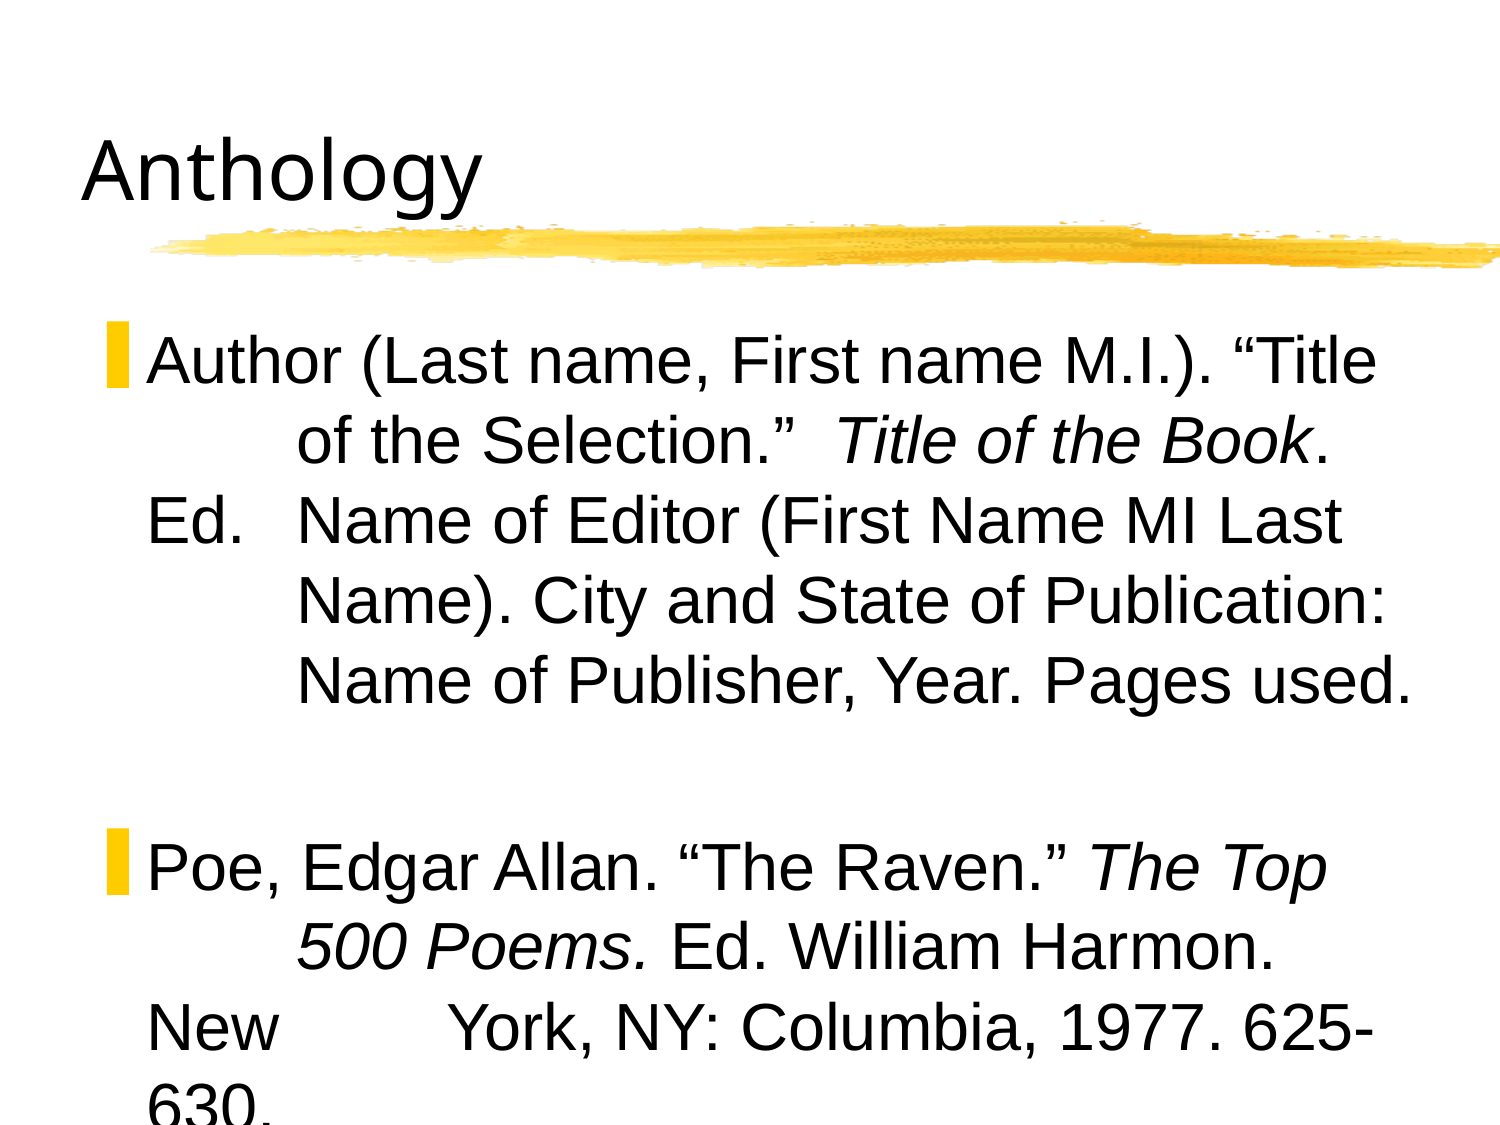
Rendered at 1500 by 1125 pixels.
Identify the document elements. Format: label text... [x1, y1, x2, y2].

list Author (Last name, First name M.I.). “Title of the Selection.” Title of the Book. Ed. Name of Editor (First Name MI Last Name). City and State of Publication: Name of Publisher, Year. Pages used. Poe, Edgar Allan. “The Raven.” The Top 500 Poems. Ed. William Harmon. New York, NY: Columbia, 1977. 625-630. [74, 309, 1438, 1088]
title Anthology [66, 37, 1342, 226]
picture [150, 215, 1500, 279]
